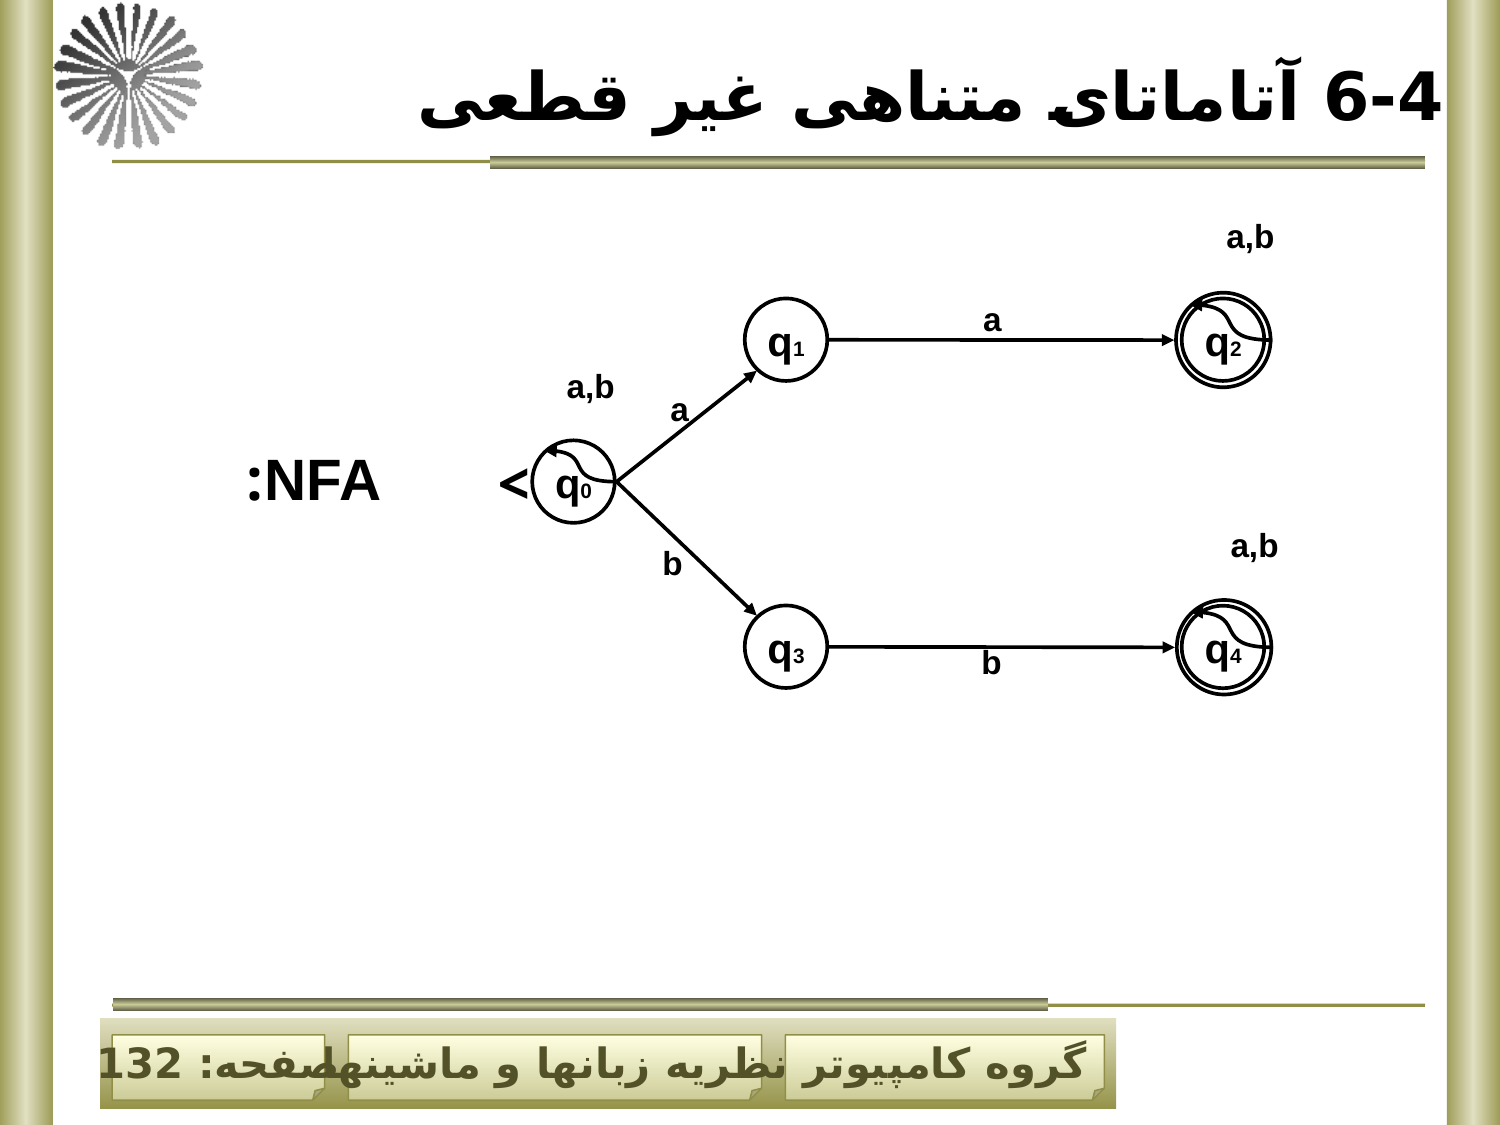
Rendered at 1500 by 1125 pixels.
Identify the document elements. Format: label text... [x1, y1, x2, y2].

text_box 6-4 آتاماتای متناهی غیر قطعی [88, 46, 1459, 142]
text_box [135, 207, 1294, 695]
